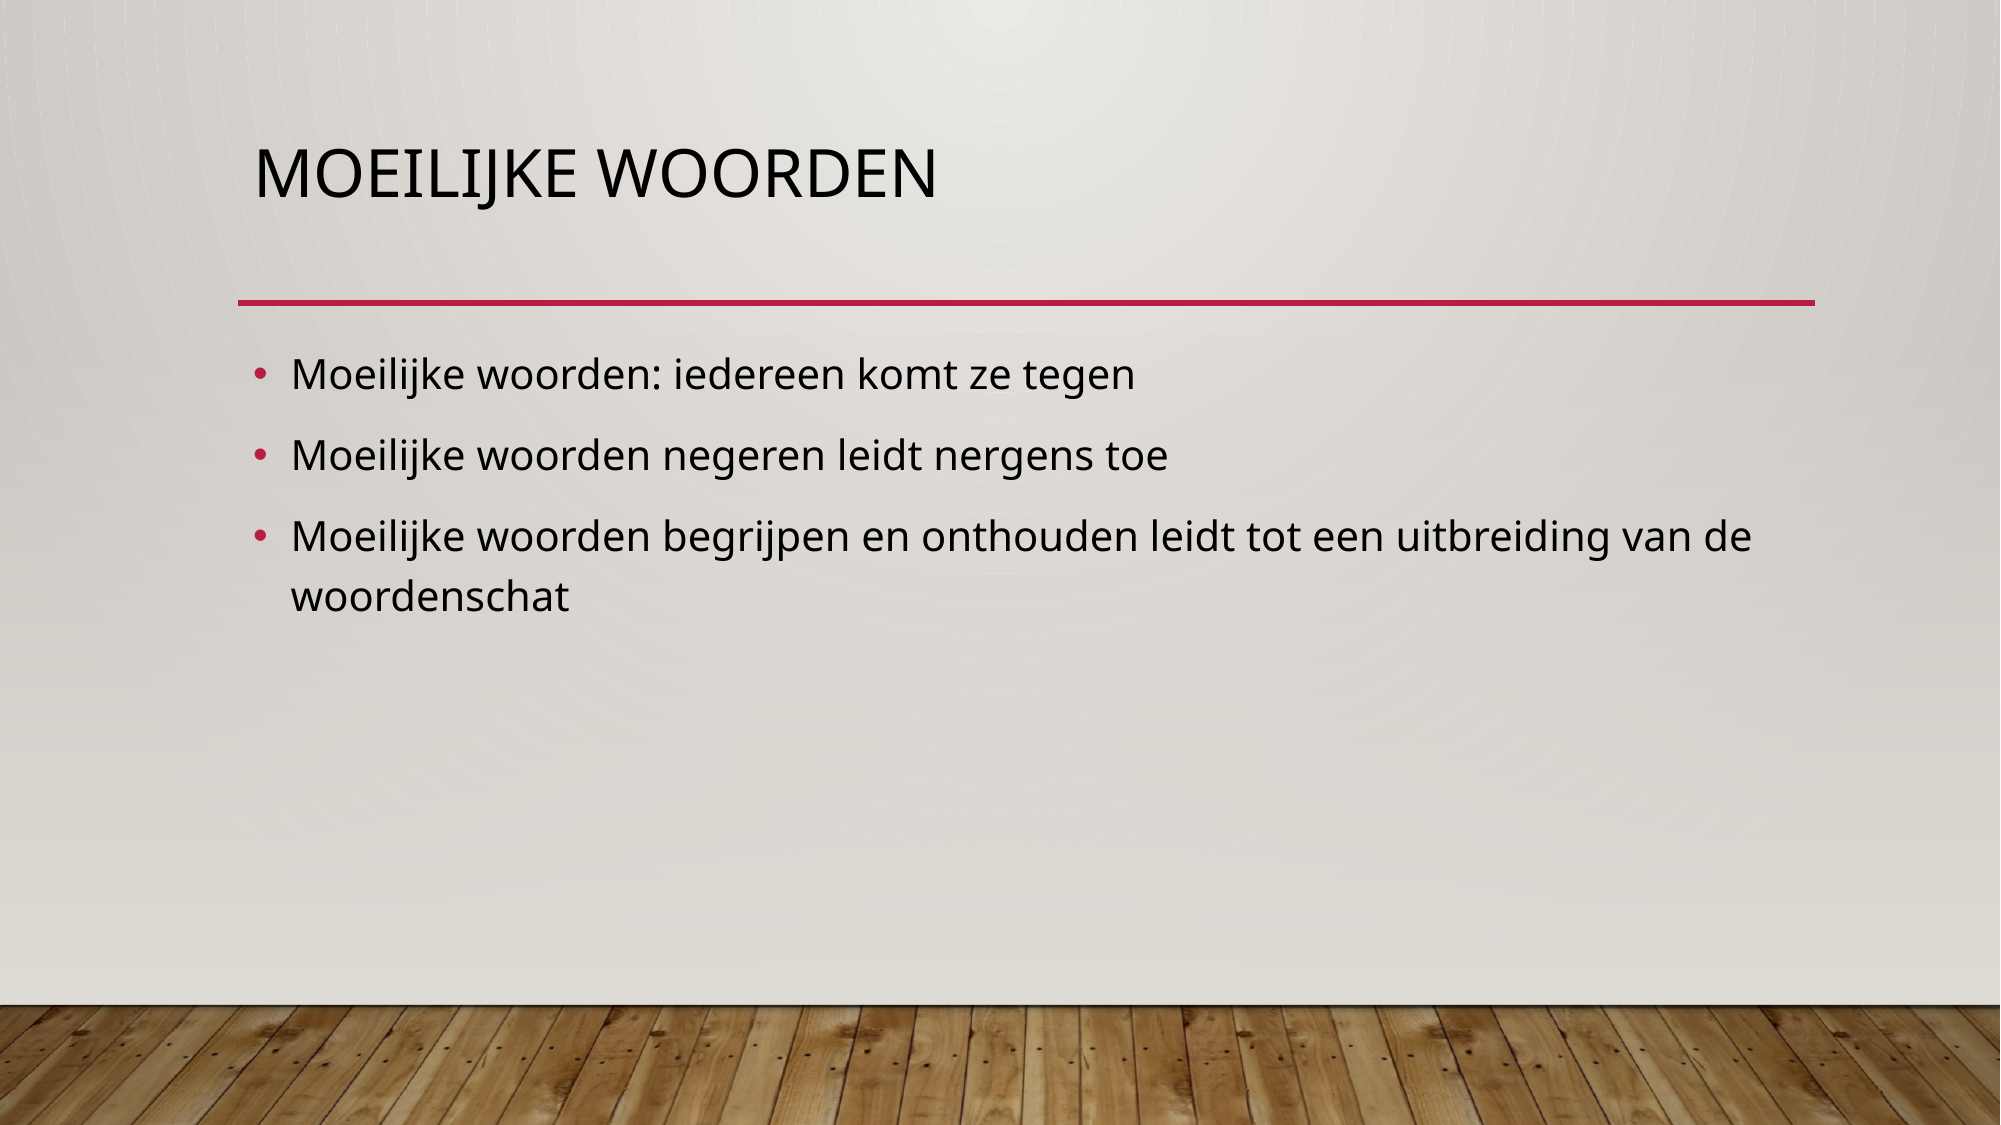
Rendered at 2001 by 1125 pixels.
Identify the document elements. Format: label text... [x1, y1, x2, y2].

title Moeilijke woorden [238, 131, 1814, 305]
picture [0, 1005, 2000, 1125]
list Moeilijke woorden: iedereen komt ze tegen Moeilijke woorden negeren leidt nergens toe Moeilijke woorden begrijpen en onthouden leidt tot een uitbreiding van de woordenschat [238, 330, 1814, 897]
